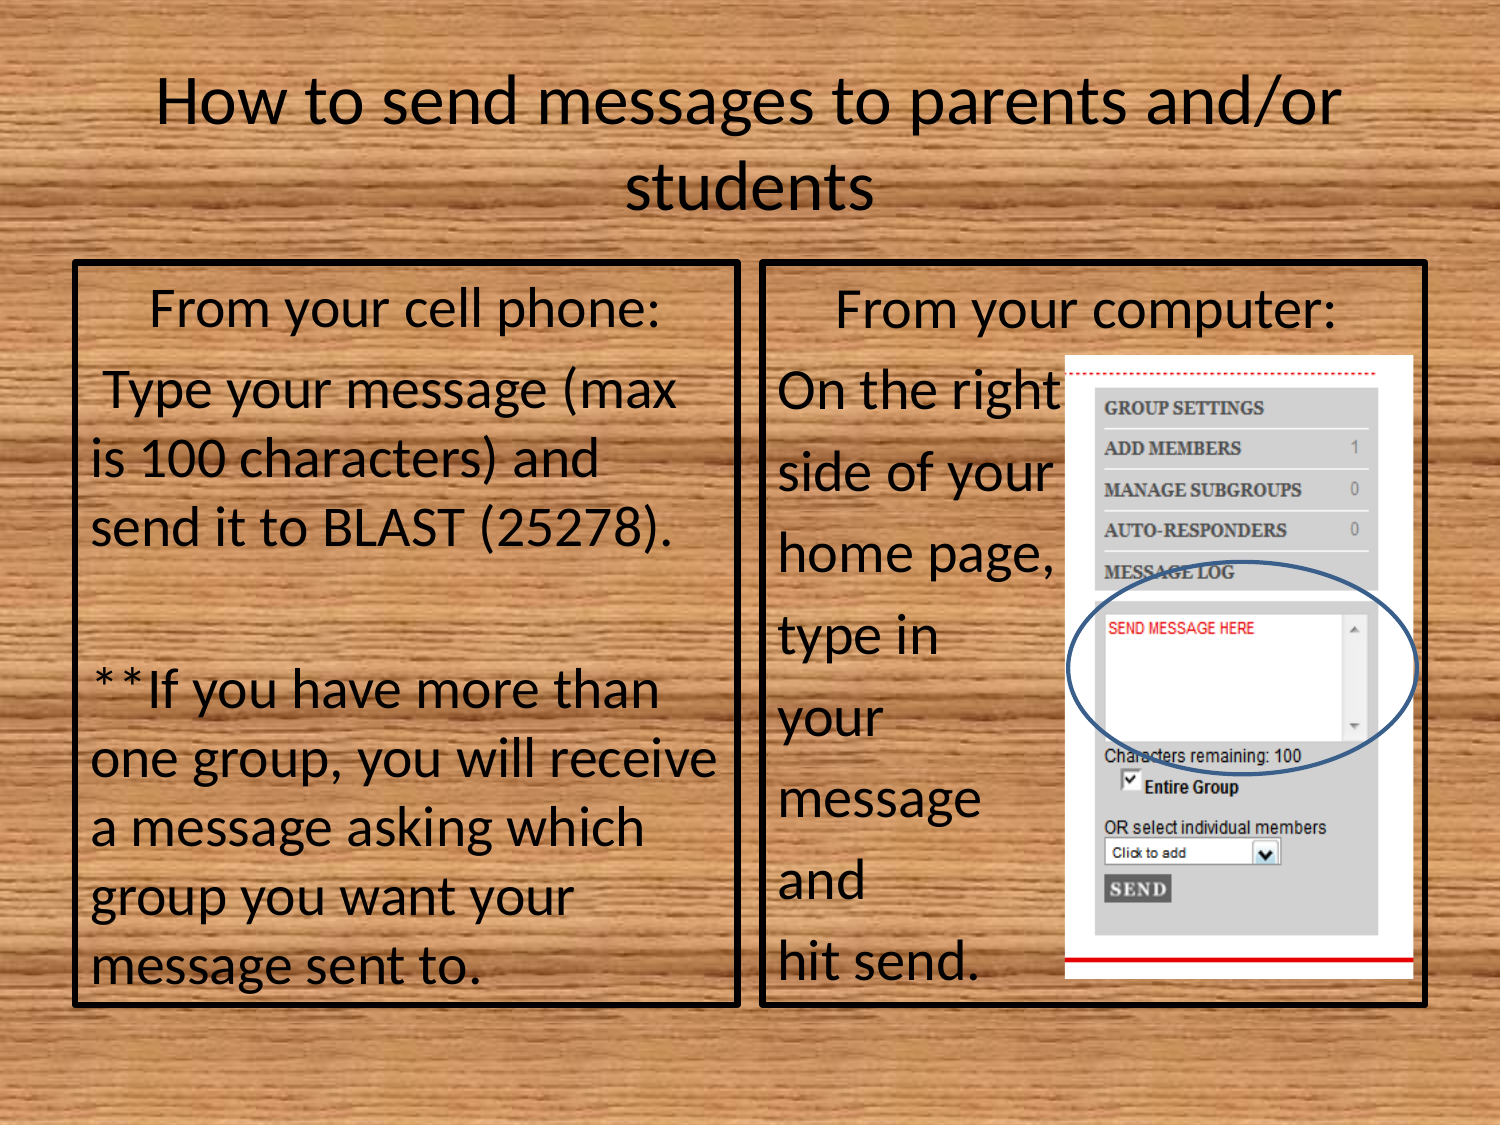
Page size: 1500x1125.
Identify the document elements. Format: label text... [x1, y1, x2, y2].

list From your computer: On the right side of your home page, type in your message and hit send. [762, 262, 1425, 1005]
picture [0, 0, 1500, 1125]
list From your cell phone: Type your message (max is 100 characters) and send it to BLAST (25278). **If you have more than one group, you will receive a message asking which group you want your message sent to. [75, 262, 738, 1005]
title How to send messages to parents and/or students [75, 45, 1425, 233]
